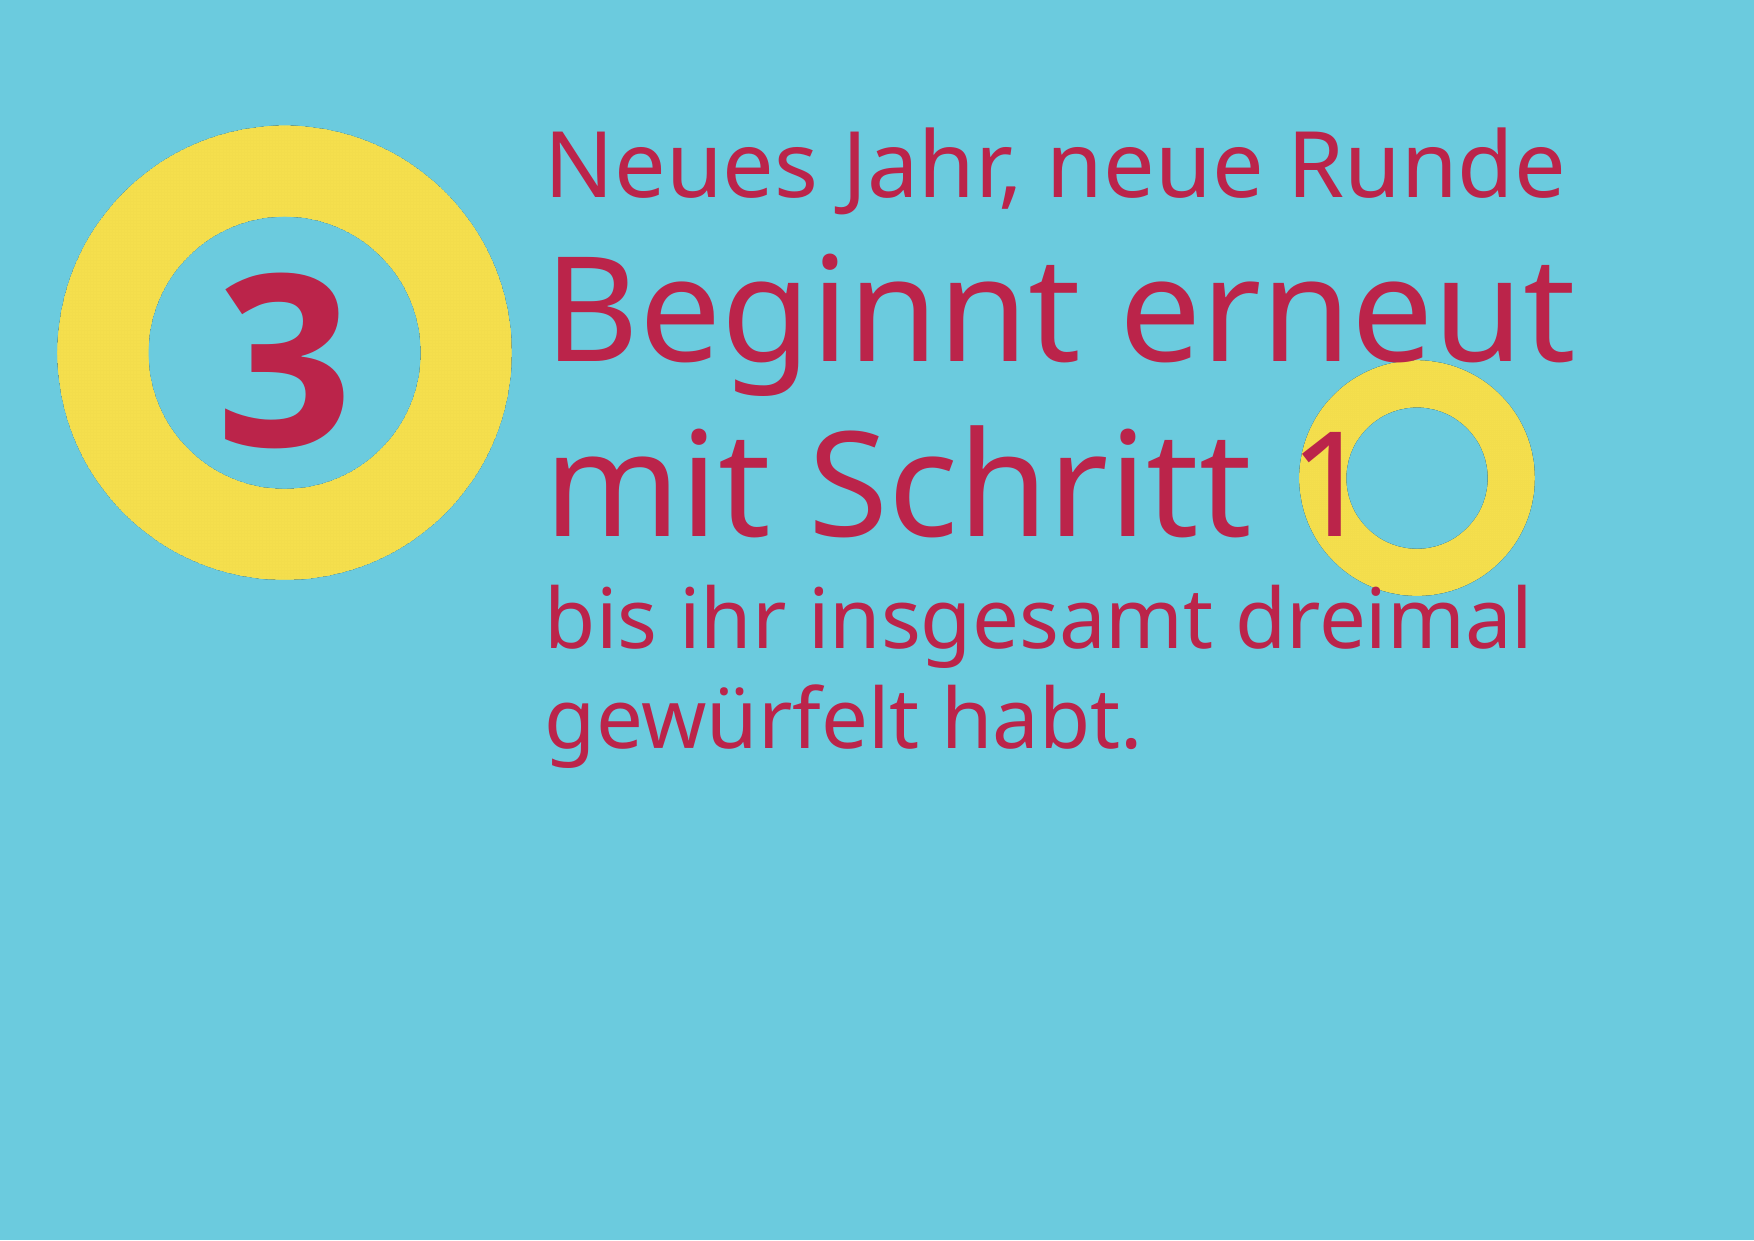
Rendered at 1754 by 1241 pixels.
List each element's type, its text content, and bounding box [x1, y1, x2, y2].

text_box Neues Jahr, neue Runde Beginnt erneut mit Schritt 1 bis ihr insgesamt dreimal gewürfelt habt. [530, 98, 1715, 773]
picture [1298, 360, 1535, 597]
picture [57, 125, 512, 580]
